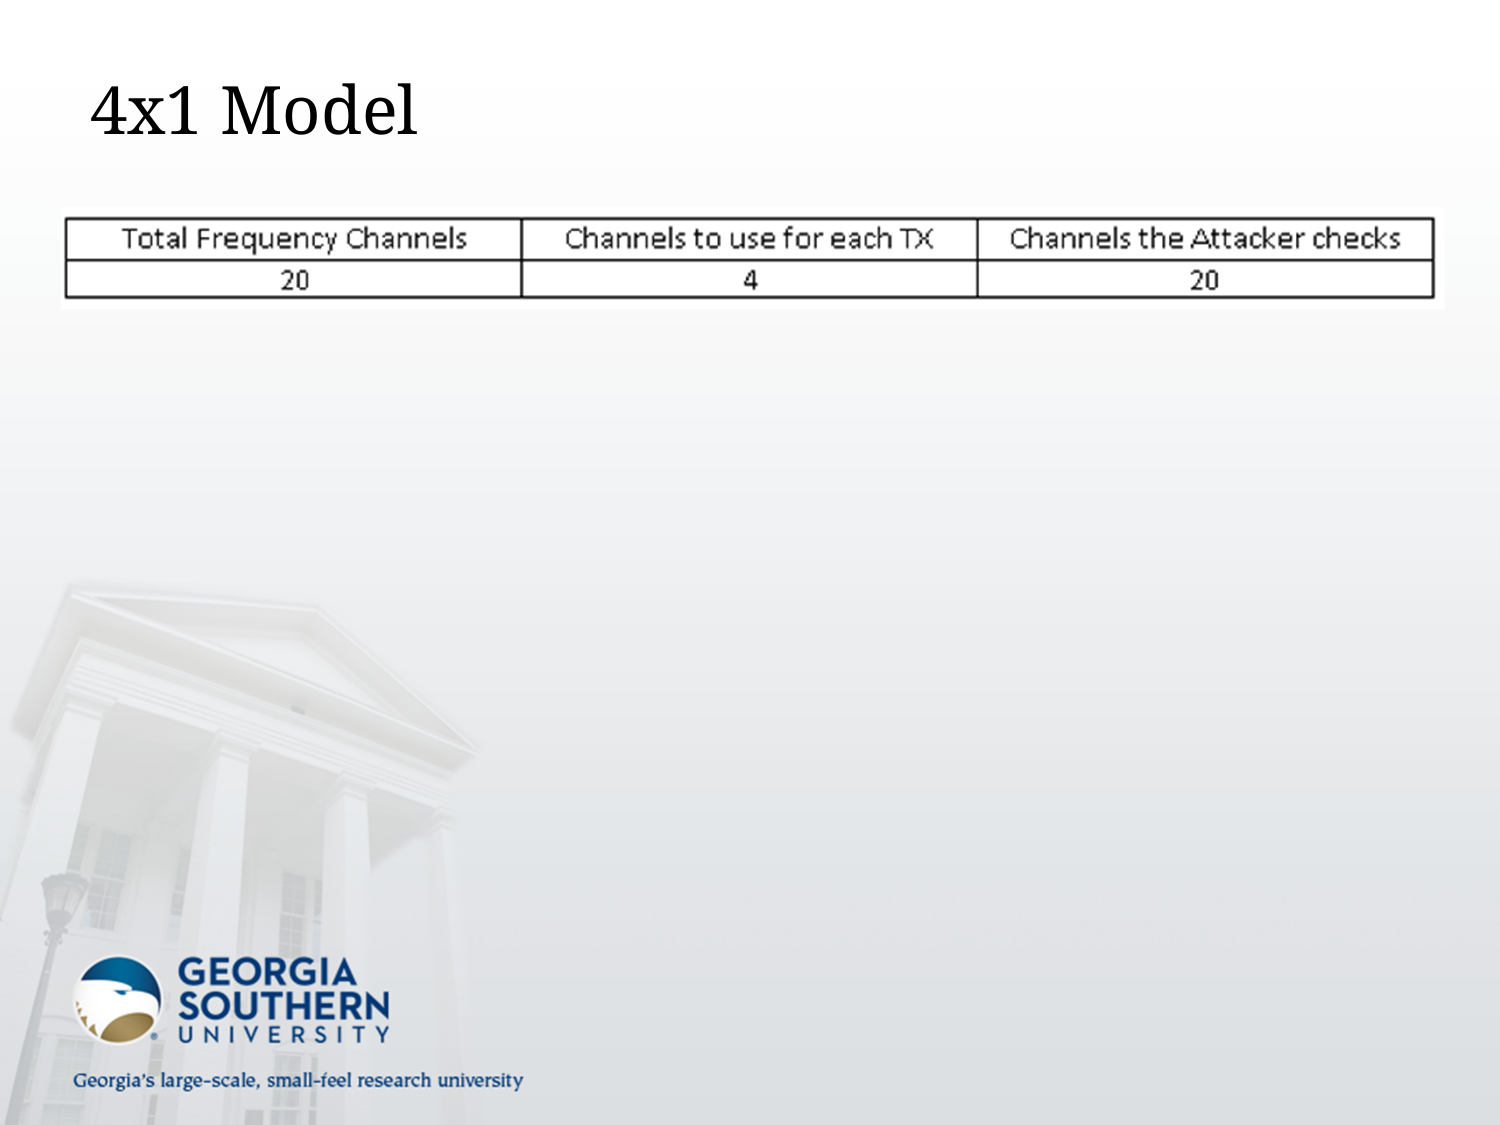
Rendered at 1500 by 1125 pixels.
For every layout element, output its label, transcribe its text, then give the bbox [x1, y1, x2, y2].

list 4x1 Model [75, 60, 1425, 192]
picture [0, 0, 1500, 1125]
list 4x1 Model [75, 317, 1425, 1005]
